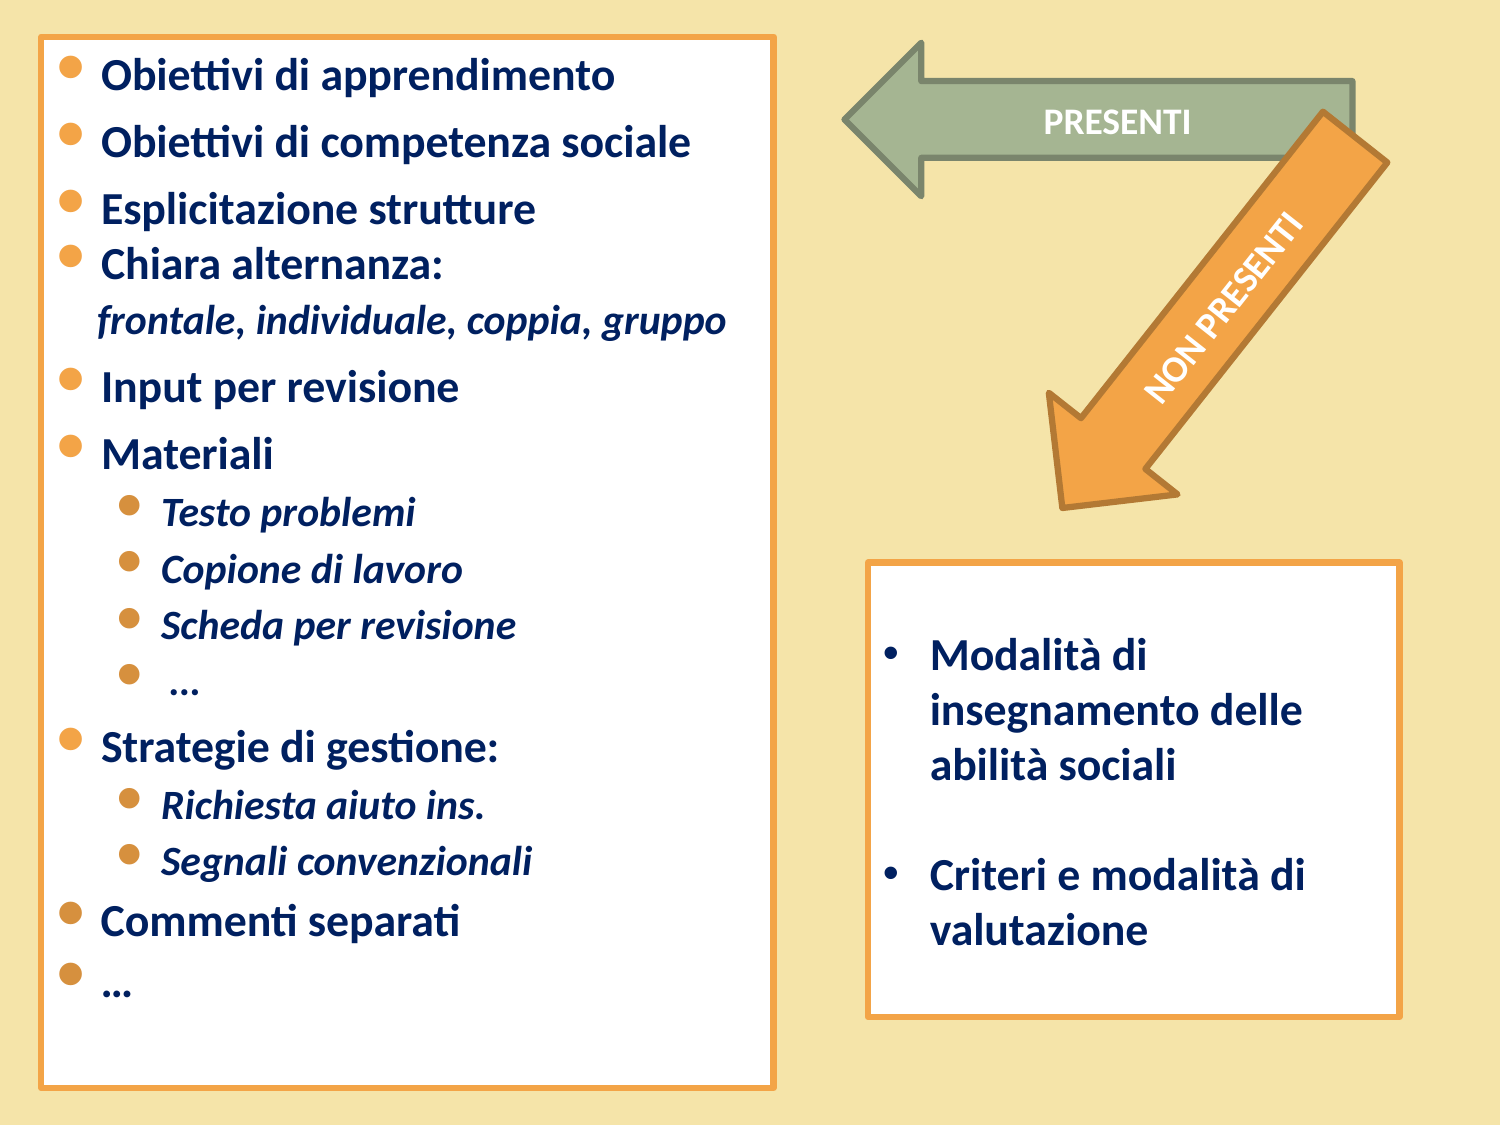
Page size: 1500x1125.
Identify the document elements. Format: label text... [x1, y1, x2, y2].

text_box PRESENTI [841, 39, 1356, 200]
text_box Modalità di insegnamento delle abilità sociali Criteri e modalità di valutazione [865, 559, 1403, 1020]
text_box NON PRESENTI [1045, 108, 1391, 512]
list Obiettivi di apprendimento Obiettivi di competenza sociale Esplicitazione strutture Chiara alternanza: frontale, individuale, coppia, gruppo Input per revisione Materiali Testo problemi Copione di lavoro Scheda per revisione … Strategie di gestione: Richiesta aiuto ins. Segnali convenzionali Commenti separati … [38, 34, 777, 1091]
